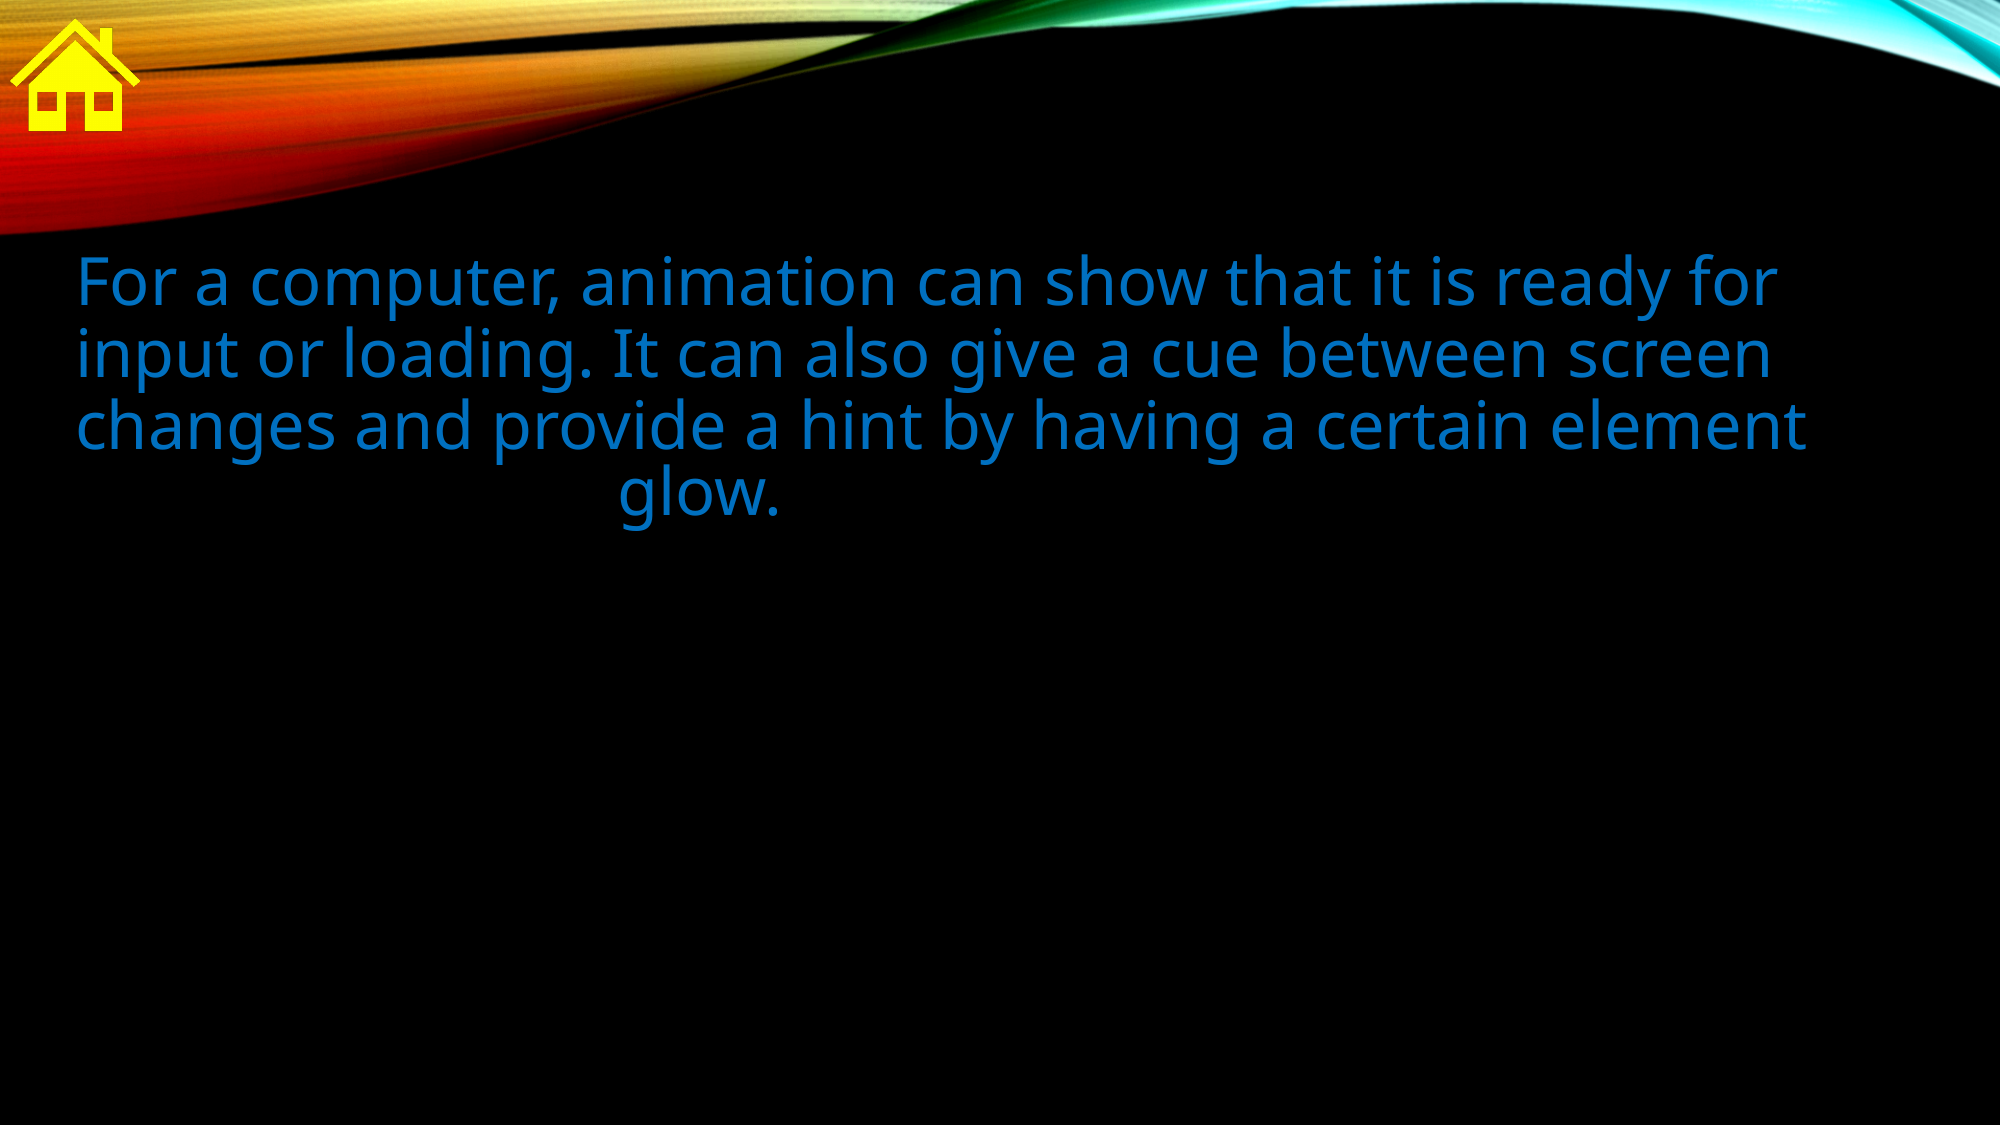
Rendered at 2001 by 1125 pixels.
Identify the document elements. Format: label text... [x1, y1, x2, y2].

picture [0, 0, 2000, 237]
text_box glow. [529, 441, 870, 537]
list For a computer, animation can show that it is ready for input or loading. It can also give a cue between screen changes and provide a hint by having a certain element [60, 239, 1835, 901]
